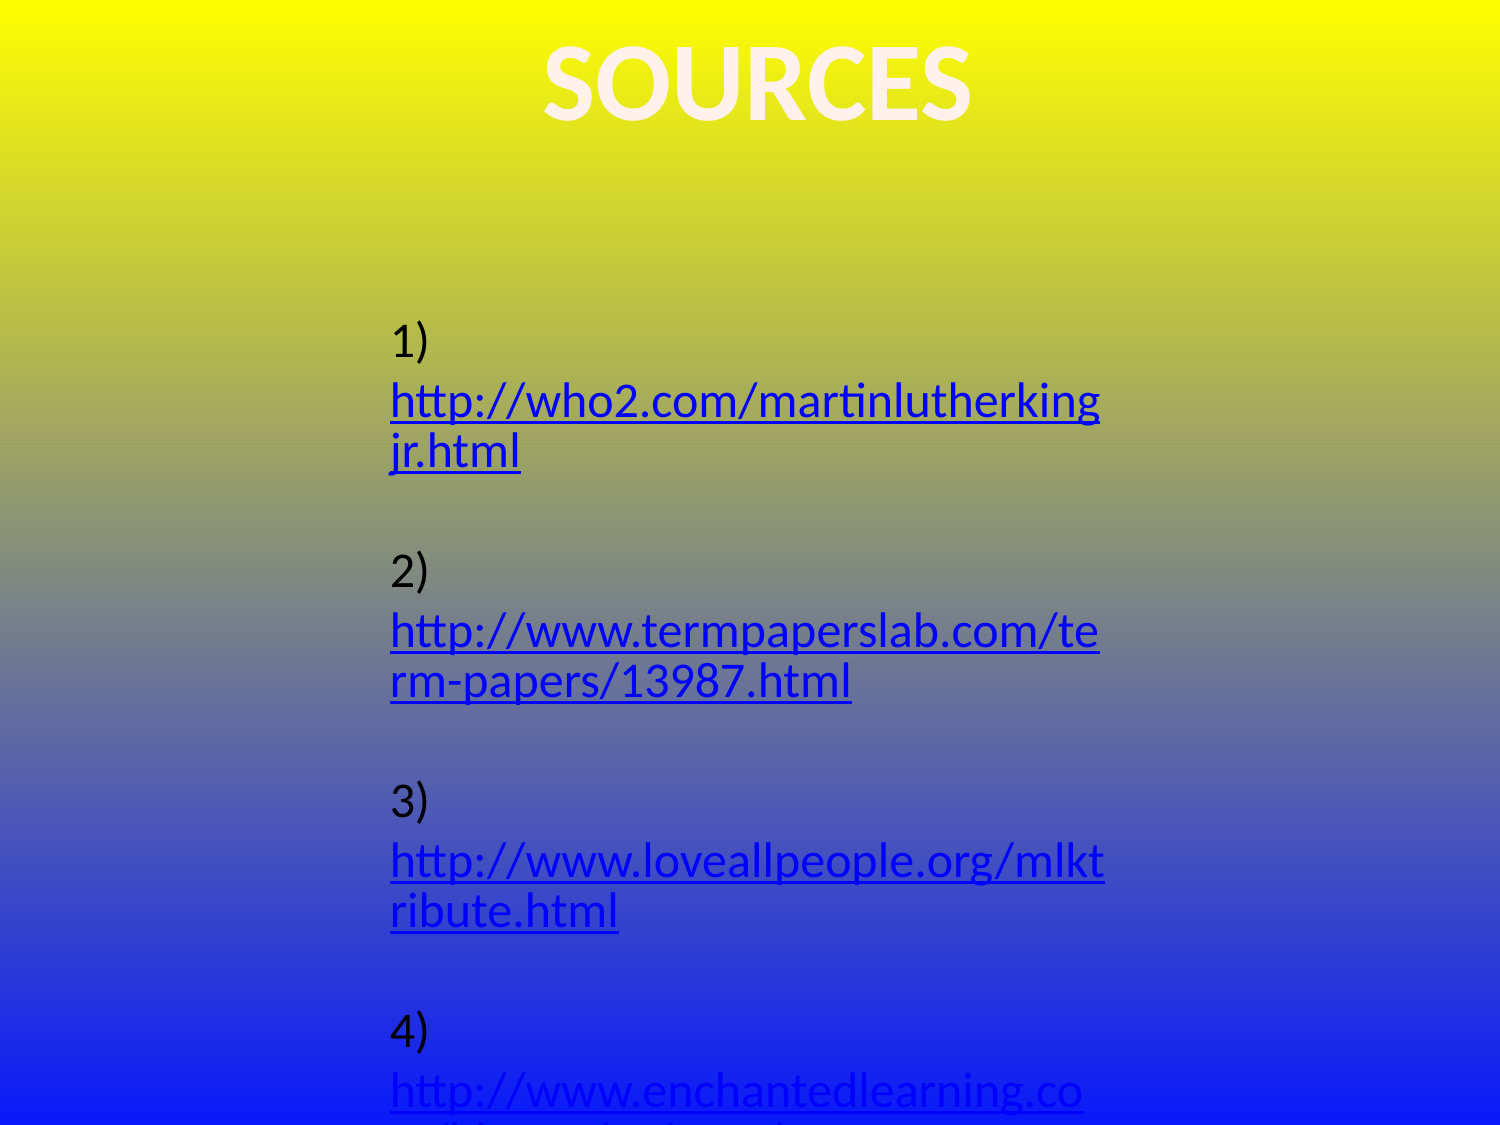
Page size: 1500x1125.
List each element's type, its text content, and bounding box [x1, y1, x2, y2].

text_box 1) http://who2.com/martinlutherkingjr.html 2) http://www.termpaperslab.com/term-papers/13987.html 3) http://www.loveallpeople.org/mlktribute.html 4) http://www.enchantedlearning.com/history/us/MLK/ [374, 299, 1125, 975]
text_box SOURCES [527, 0, 989, 150]
